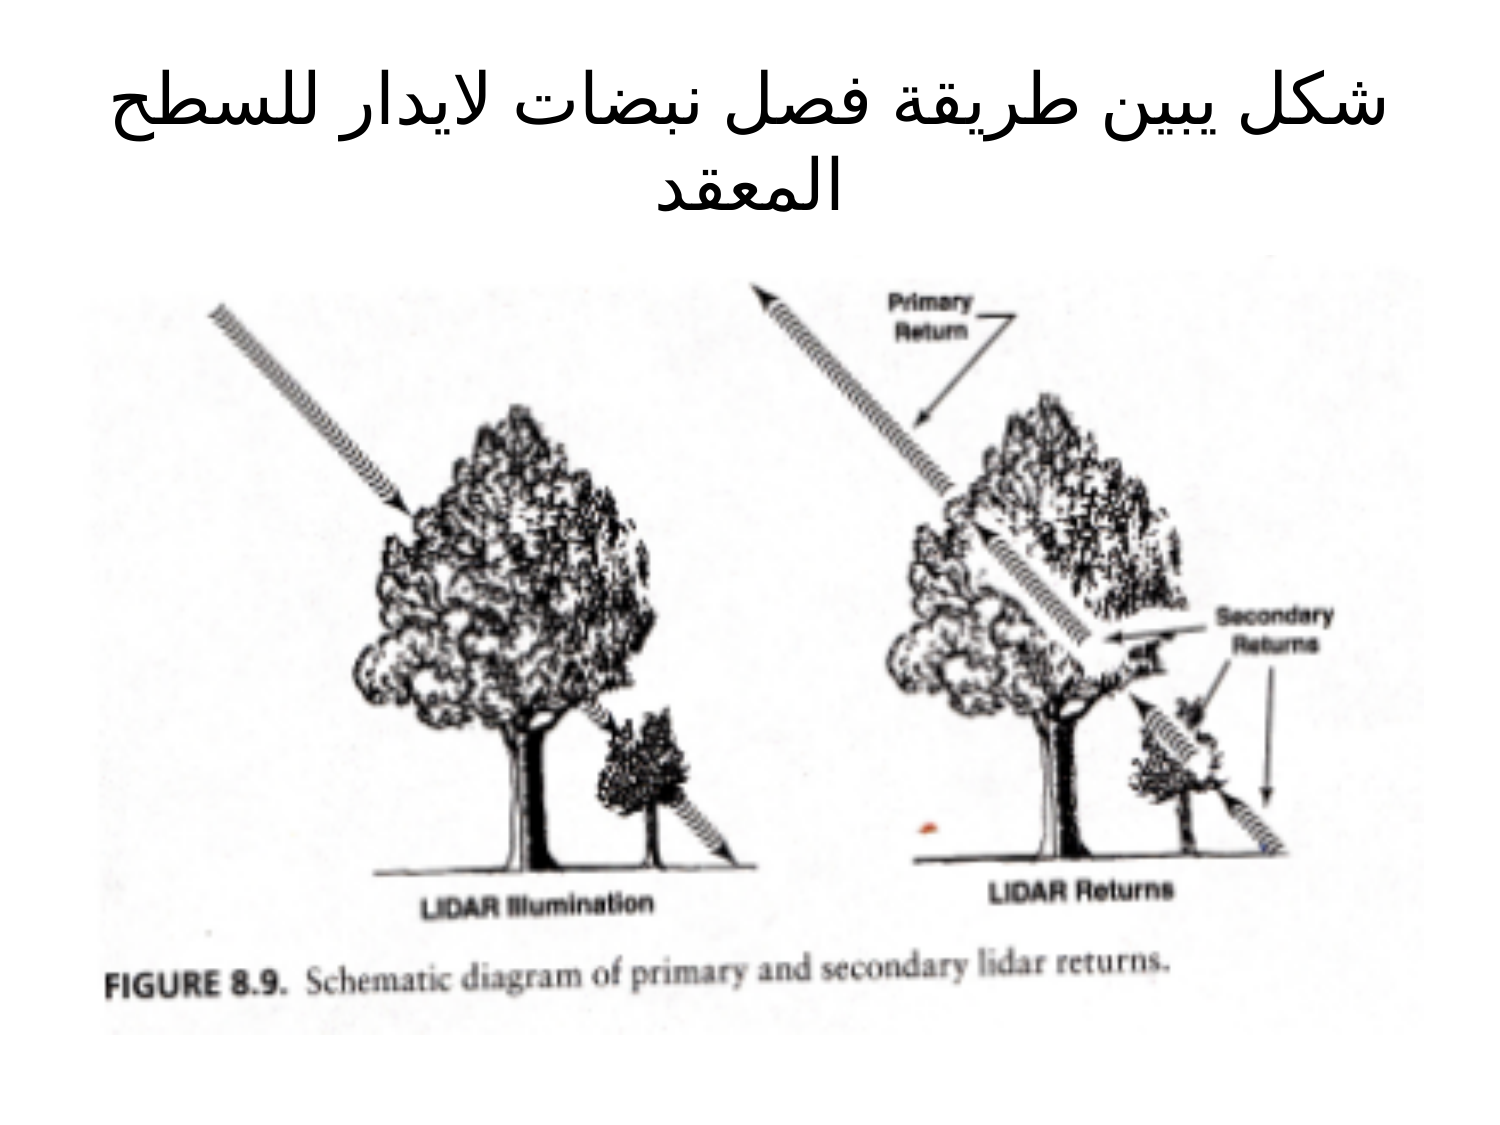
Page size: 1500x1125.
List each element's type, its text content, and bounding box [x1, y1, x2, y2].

title شكل يبين طريقة فصل نبضات لايدار للسطح المعقد [75, 45, 1425, 233]
picture [76, 255, 1424, 1036]
